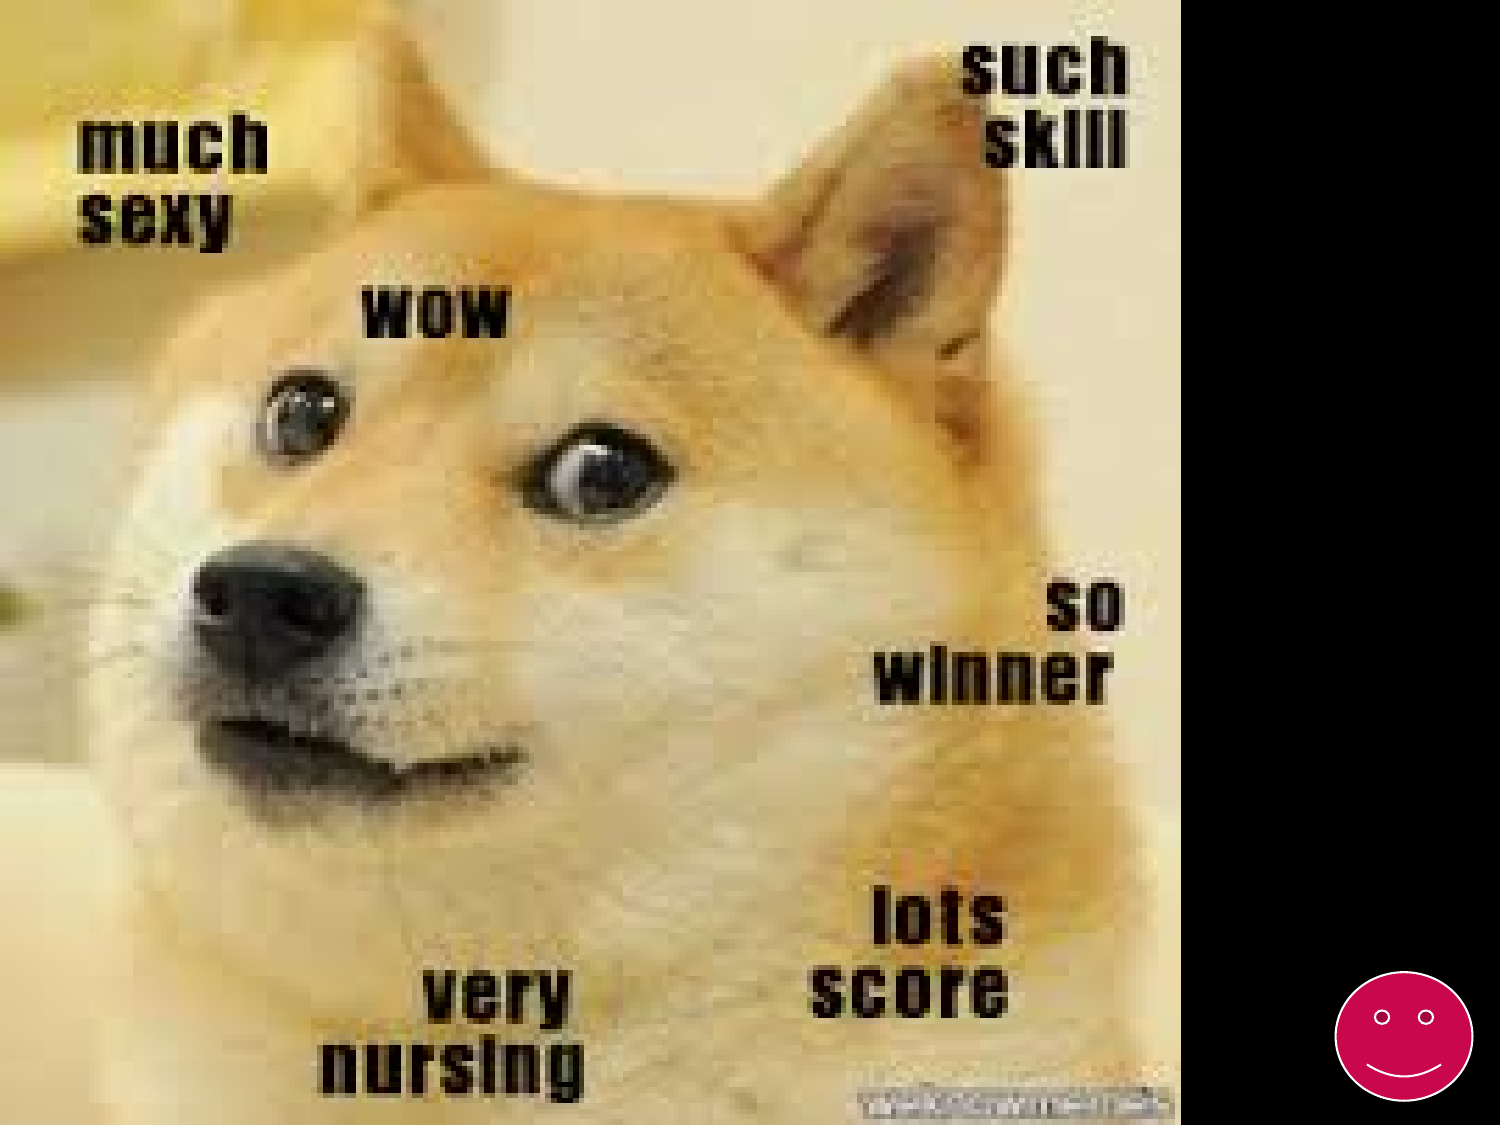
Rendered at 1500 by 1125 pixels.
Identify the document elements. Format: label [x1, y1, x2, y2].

text_box [1334, 971, 1474, 1102]
picture [0, 0, 1181, 1125]
